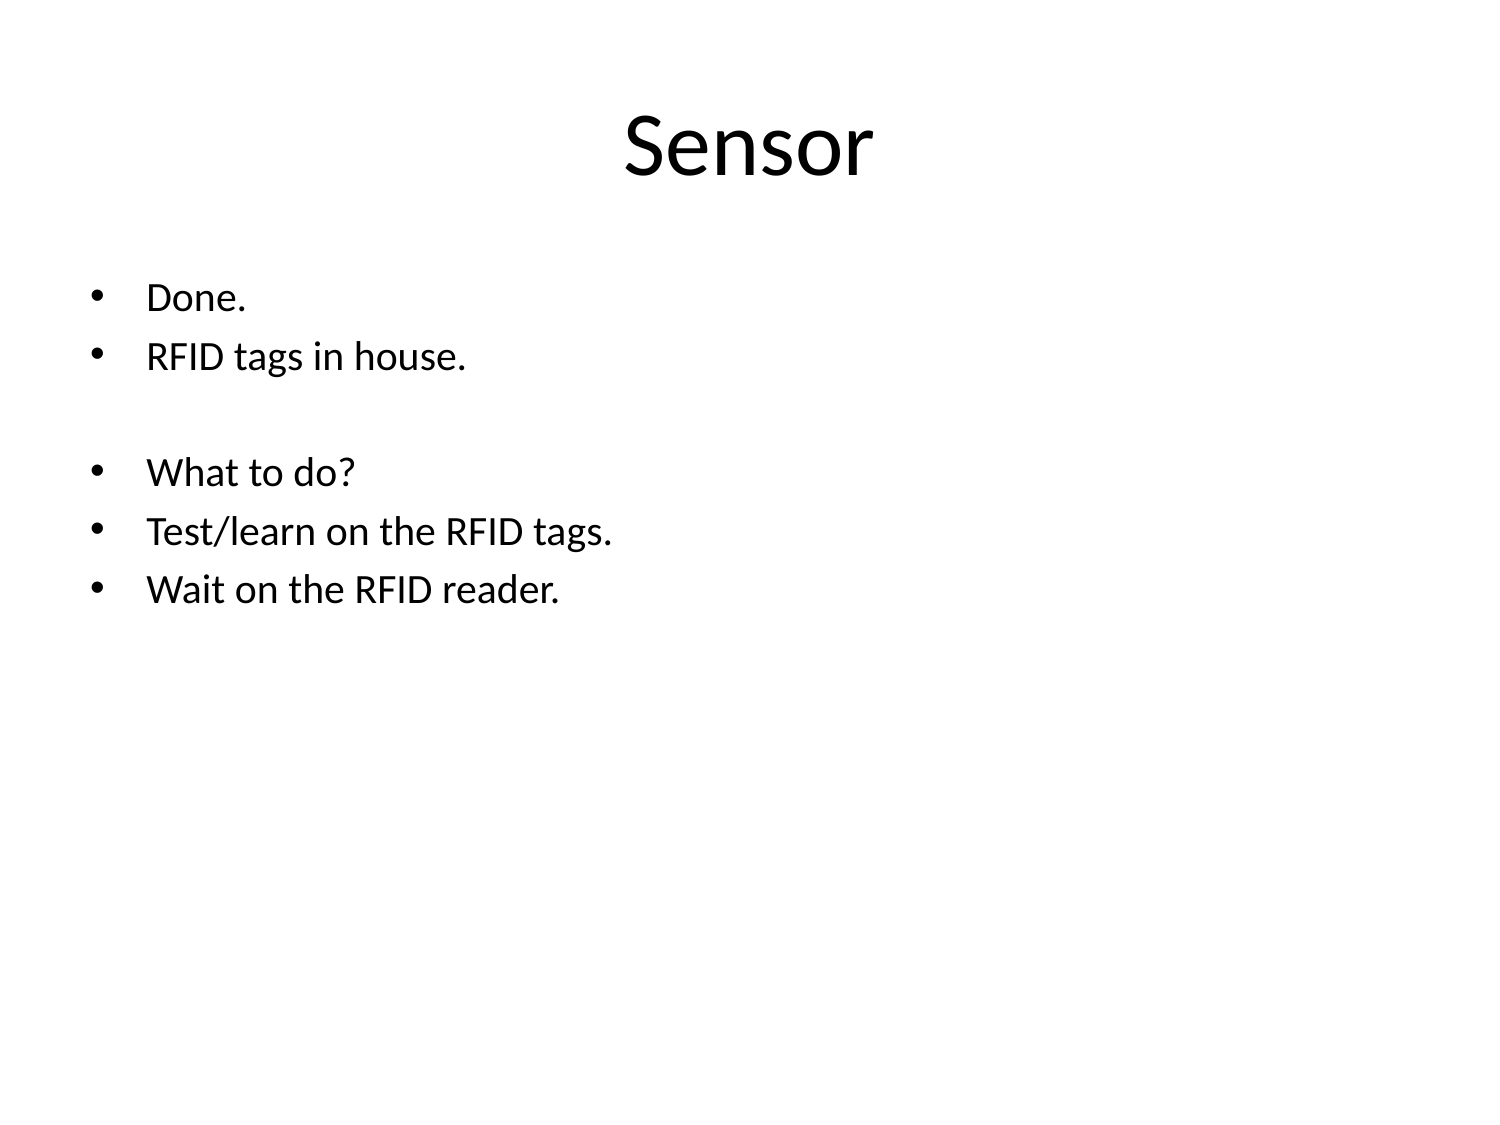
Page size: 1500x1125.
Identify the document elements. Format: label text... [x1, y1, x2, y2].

title Sensor [75, 45, 1425, 233]
list Done. RFID tags in house. What to do? Test/learn on the RFID tags. Wait on the RFID reader. [75, 262, 1425, 1005]
